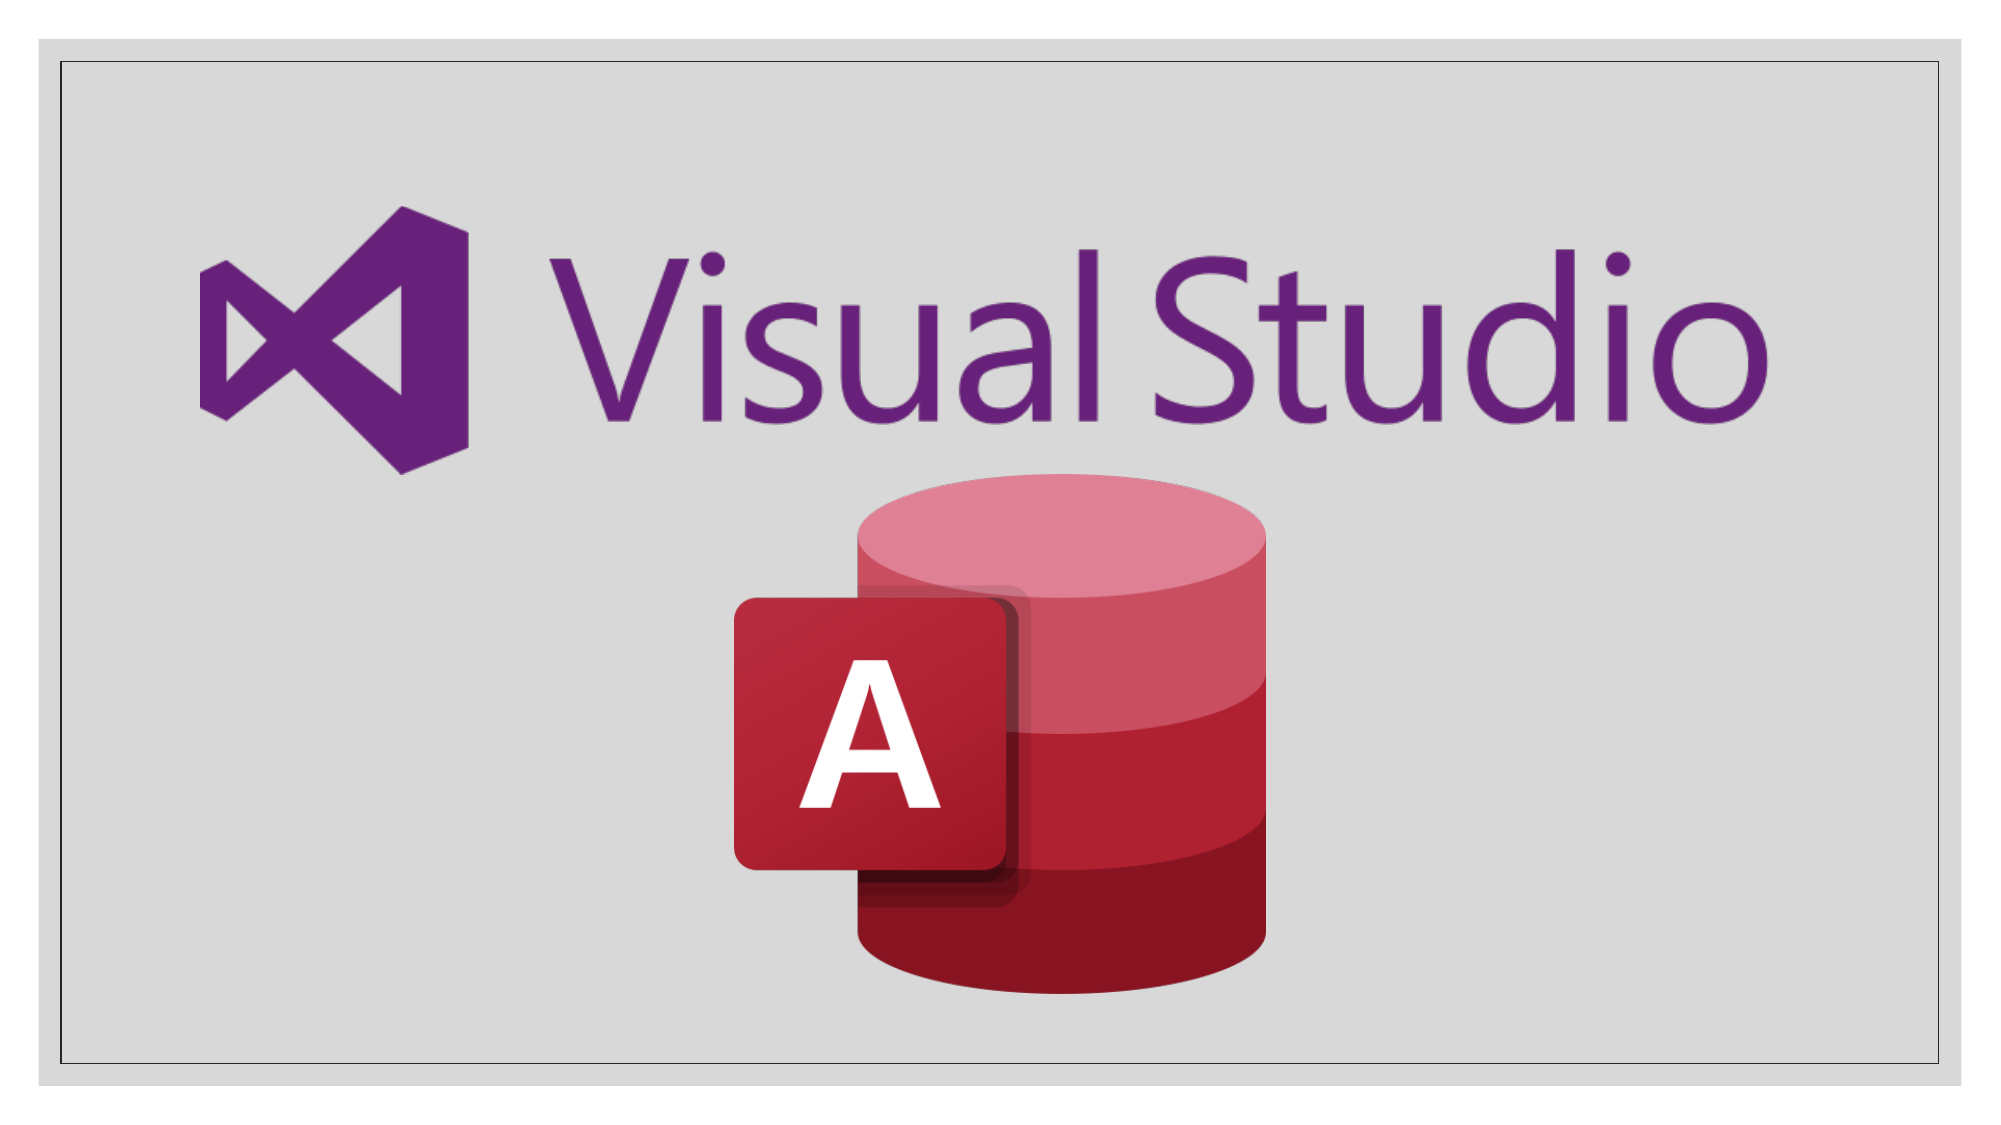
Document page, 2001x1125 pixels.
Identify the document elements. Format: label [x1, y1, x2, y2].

picture [199, 206, 1800, 476]
list [734, 484, 1266, 995]
